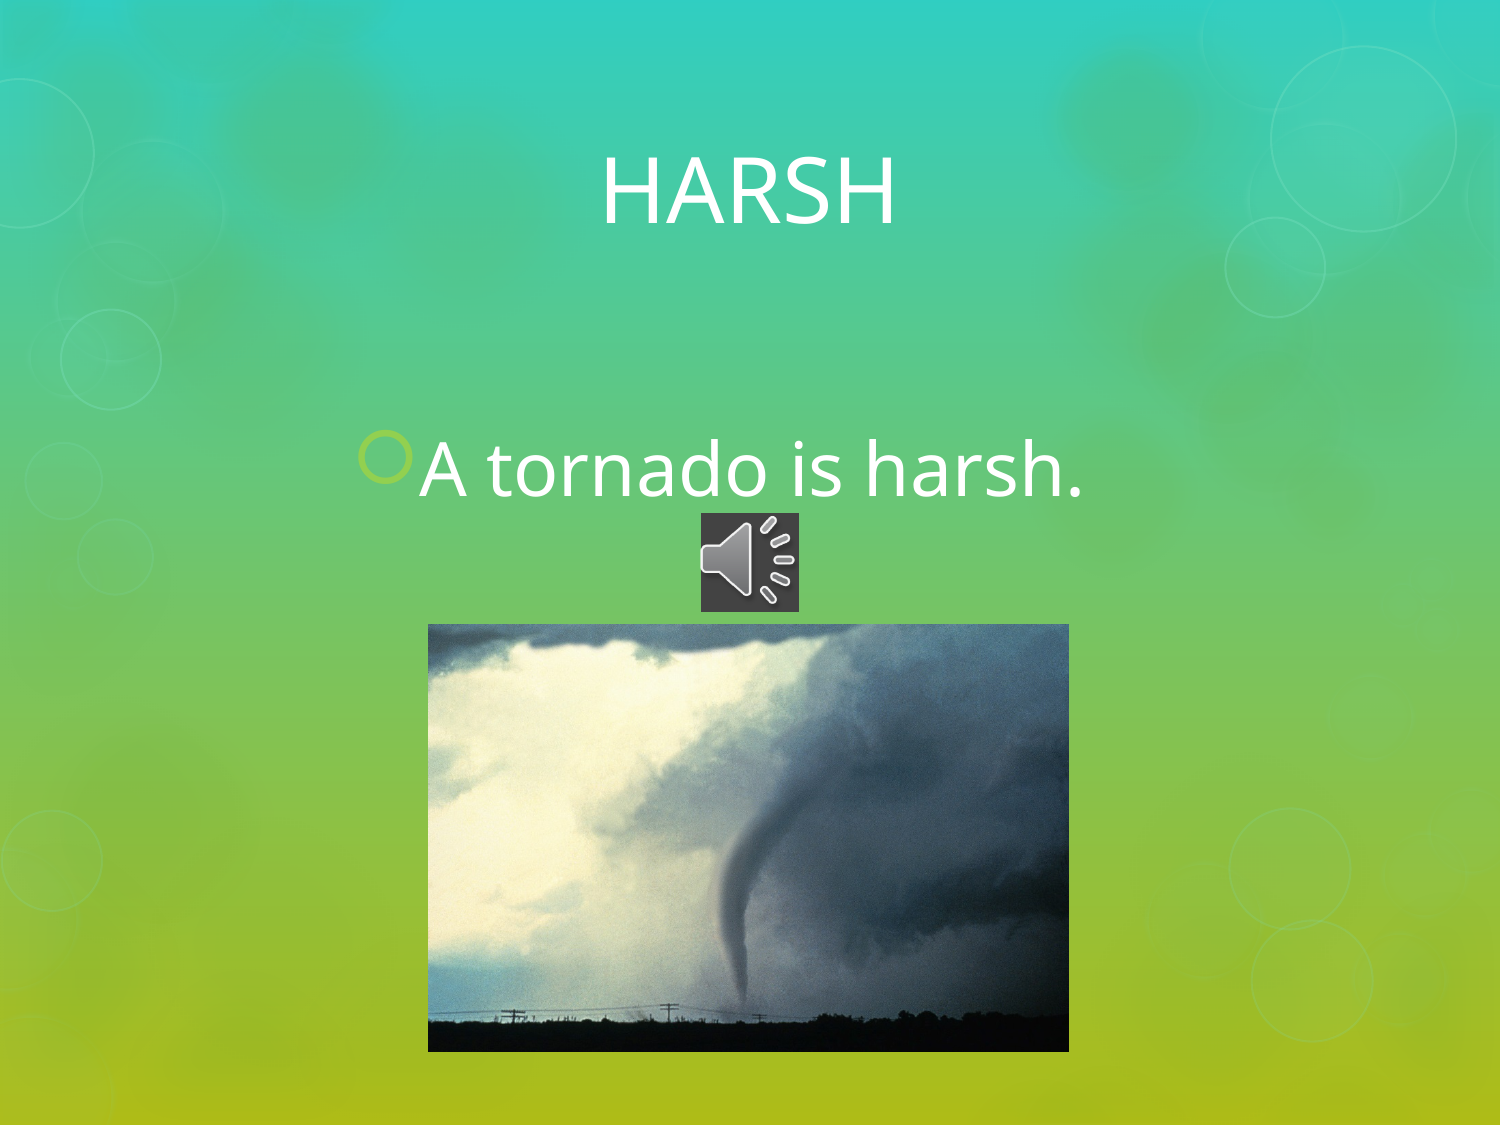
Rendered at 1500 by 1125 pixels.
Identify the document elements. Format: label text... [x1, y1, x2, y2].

picture [699, 511, 801, 613]
picture [427, 624, 1069, 1052]
title HARSH [165, 110, 1335, 263]
list A tornado is harsh. [337, 296, 1335, 638]
